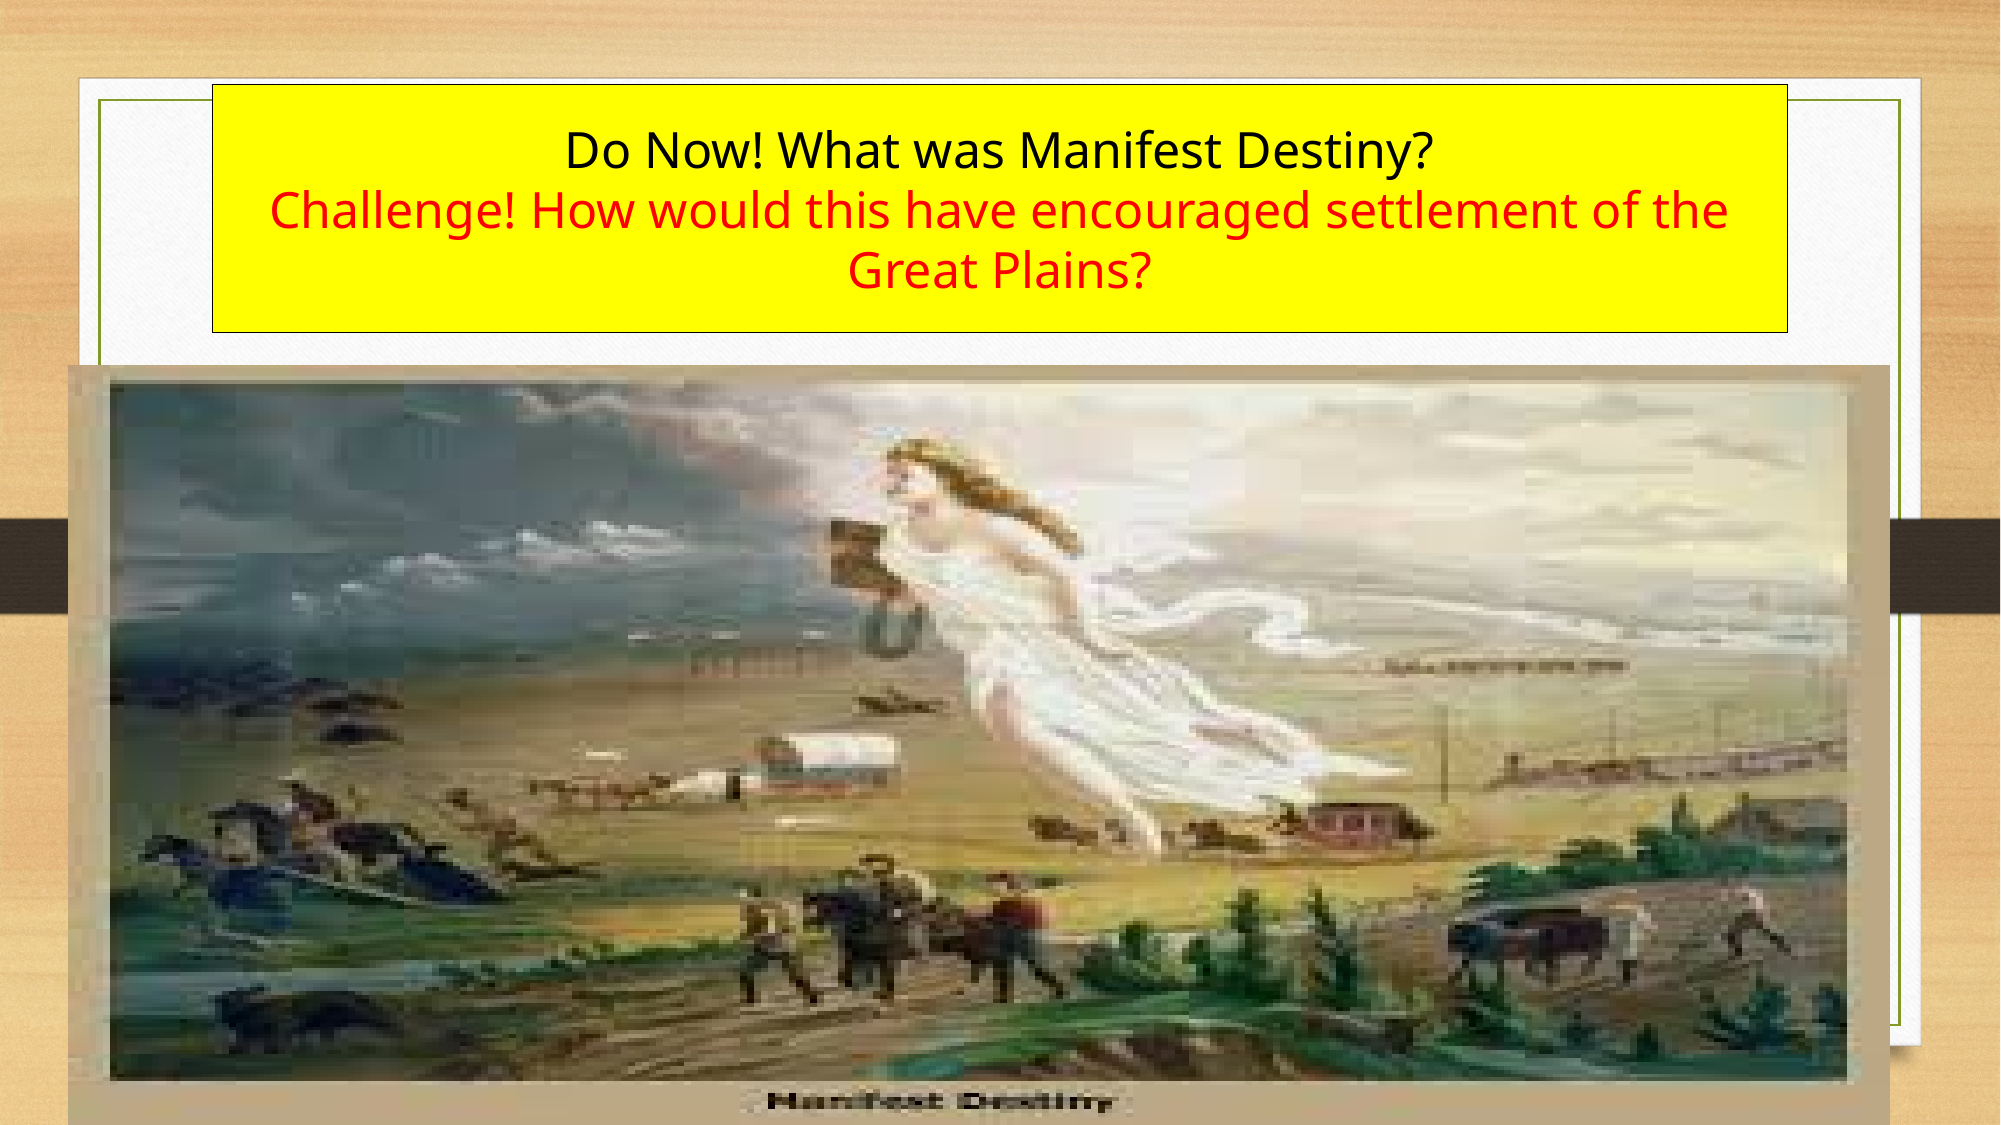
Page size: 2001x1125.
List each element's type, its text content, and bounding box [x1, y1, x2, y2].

title Do Now! What was Manifest Destiny? Challenge! How would this have encouraged settlement of the Great Plains? [212, 84, 1788, 333]
picture [0, 0, 2001, 1125]
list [67, 365, 1891, 1125]
